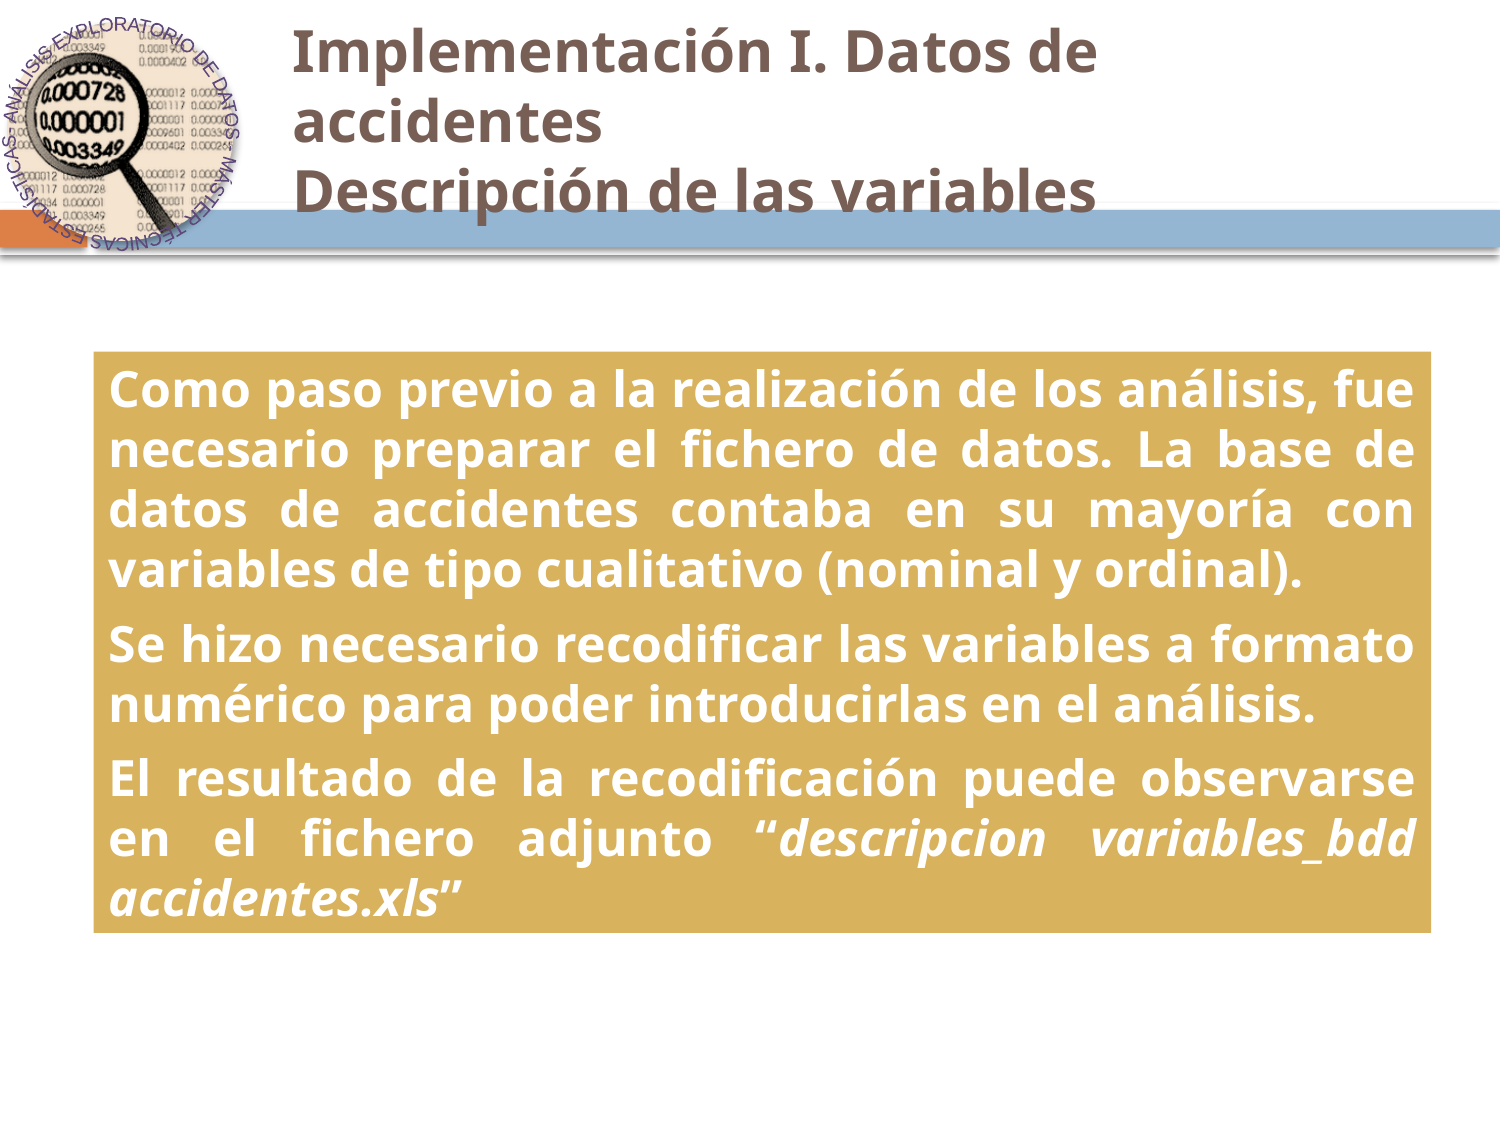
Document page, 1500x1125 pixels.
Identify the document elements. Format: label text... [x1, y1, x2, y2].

list Como paso previo a la realización de los análisis, fue necesario preparar el fichero de datos. La base de datos de accidentes contaba en su mayoría con variables de tipo cualitativo (nominal y ordinal). Se hizo necesario recodificar las variables a formato numérico para poder introducirlas en el análisis. El resultado de la recodificación puede observarse en el fichero adjunto “descripcion variables_bdd accidentes.xls” [93, 351, 1432, 934]
title Implementación I. Datos de accidentes Descripción de las variables [277, 37, 1438, 201]
